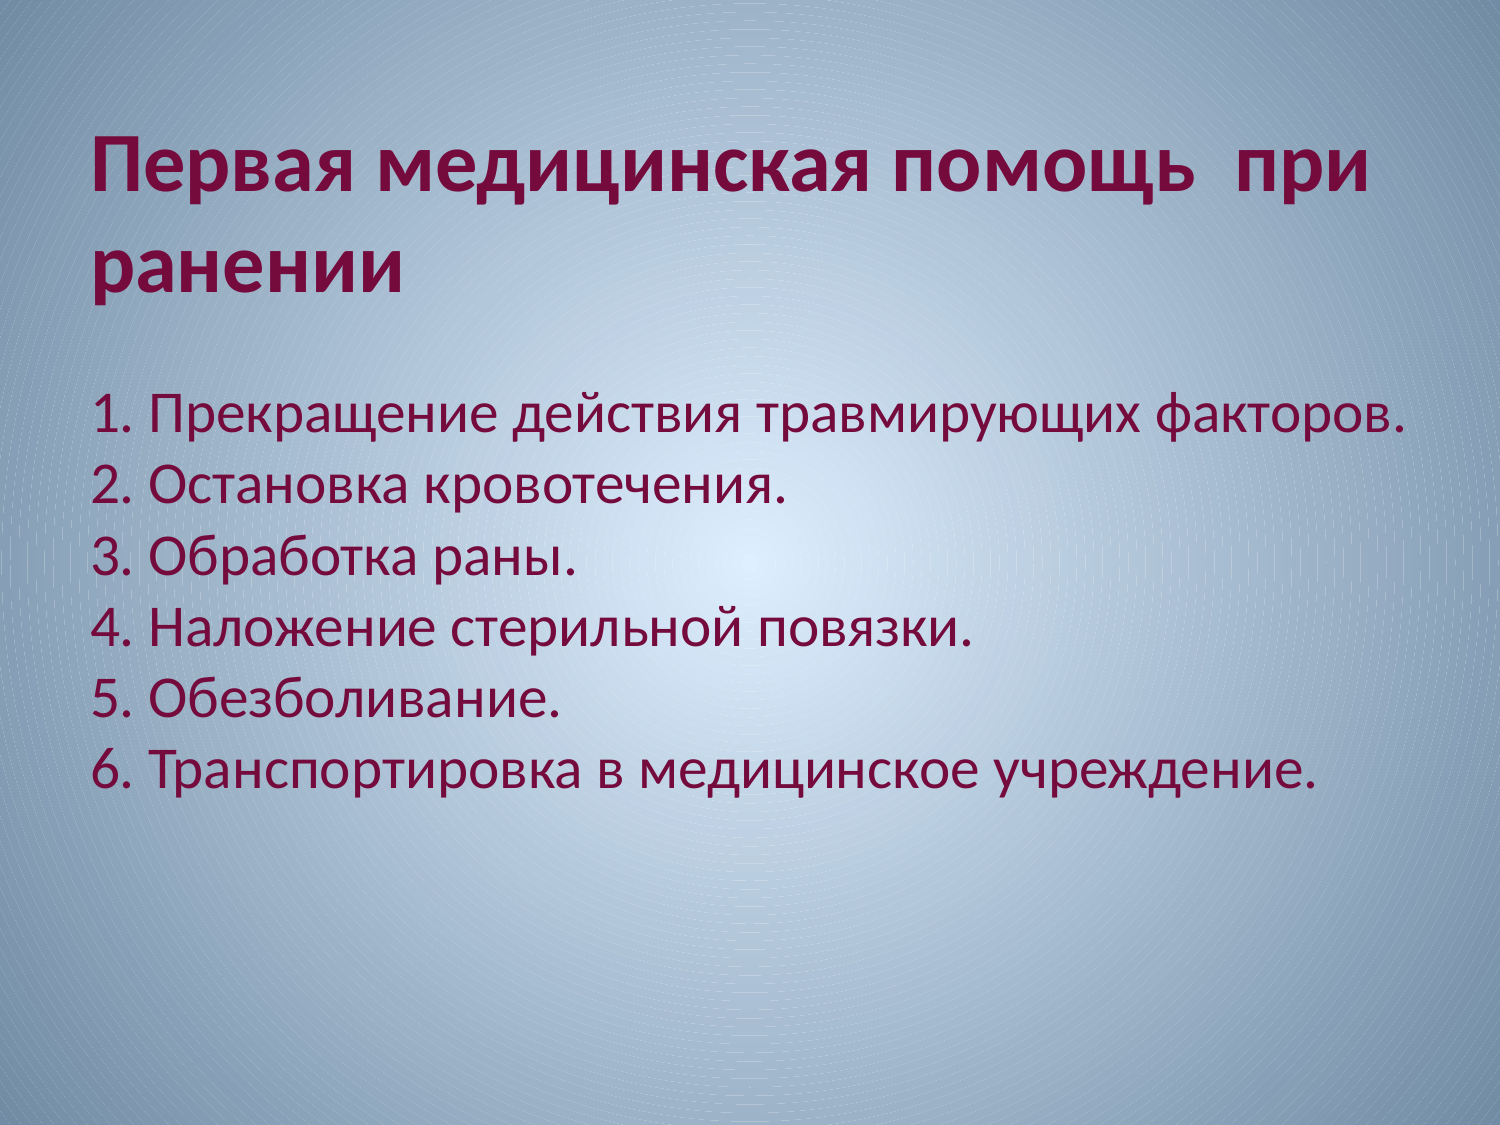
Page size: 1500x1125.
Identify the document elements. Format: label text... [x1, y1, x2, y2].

title Первая медицинская помощь при ранении 1. Прекращение действия травмирующих факторов. 2. Остановка кровотечения. 3. Обработка раны. 4. Наложение стерильной повязки. 5. Обезболивание. 6. Транспортировка в медицинское учреждение. [75, 90, 1425, 953]
